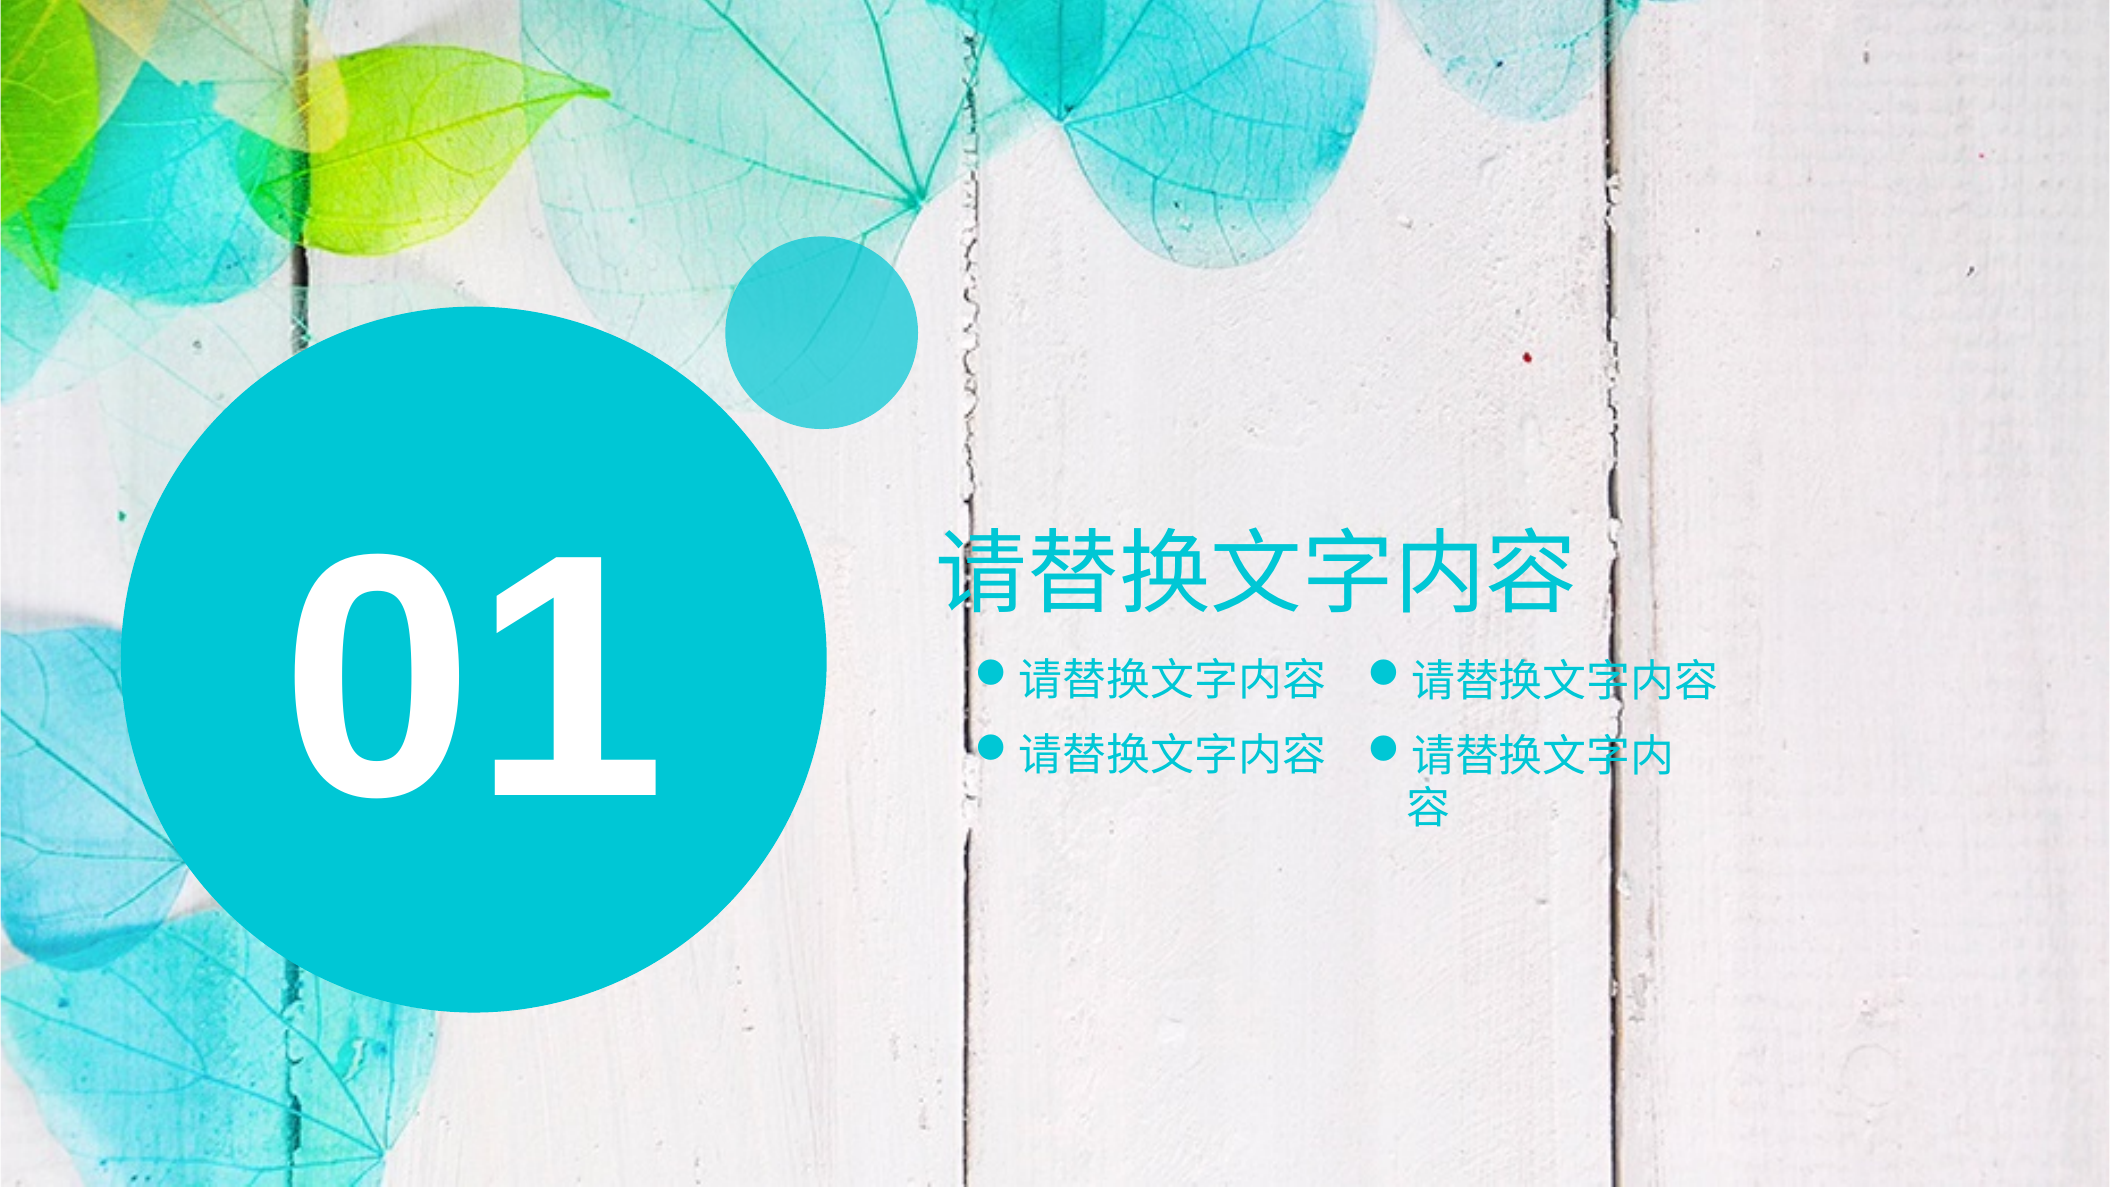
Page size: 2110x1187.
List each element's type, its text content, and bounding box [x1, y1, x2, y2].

text_box 请替换文字内容 [1367, 727, 1716, 833]
text_box 请替换文字内容 [974, 651, 1339, 705]
picture [0, 0, 2110, 1187]
text_box 请替换文字内容 [1367, 652, 1752, 705]
text_box 请替换文字内容 [974, 726, 1339, 780]
text_box 请替换文字内容 [921, 484, 1594, 632]
text_box [724, 235, 920, 431]
text_box [119, 305, 828, 1014]
text_box 01 [224, 450, 723, 865]
